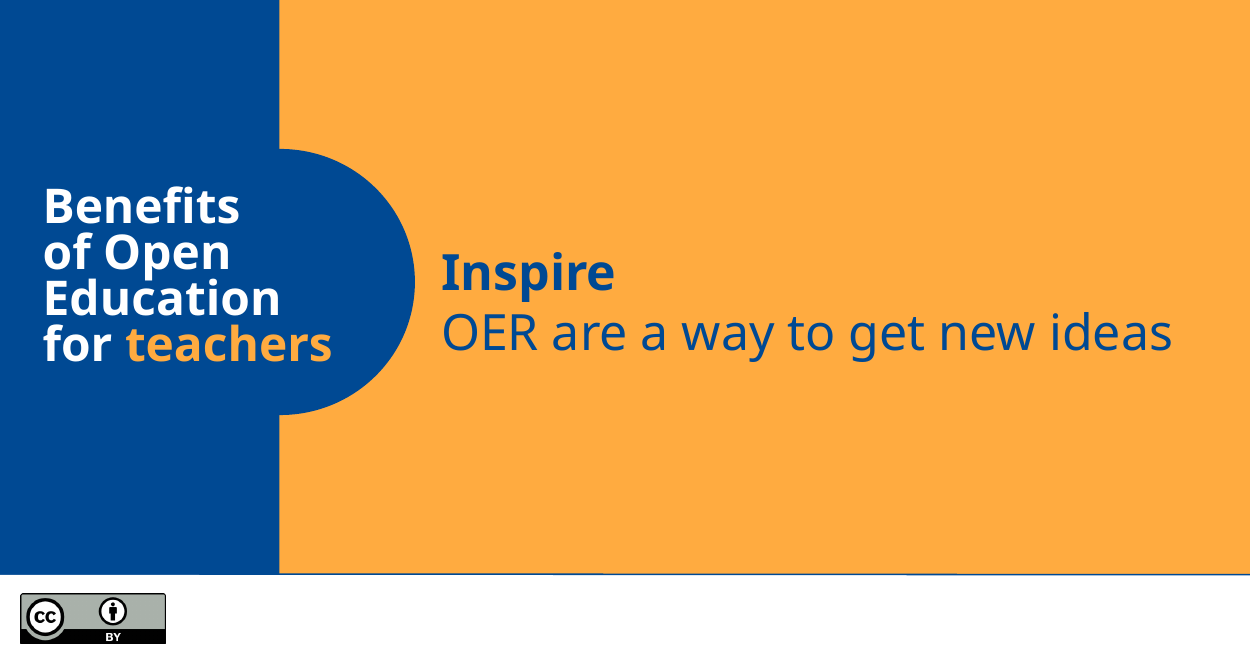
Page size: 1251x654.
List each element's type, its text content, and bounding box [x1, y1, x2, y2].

text_box [196, 386, 365, 416]
text_box [206, 148, 355, 171]
text_box [368, 181, 415, 383]
text_box Inspire OER are a way to get new ideas [426, 225, 1250, 376]
text_box [0, 0, 280, 573]
text_box [0, 582, 1250, 654]
picture [20, 592, 166, 645]
text_box Benefits of Open Education for teachers [27, 171, 368, 386]
